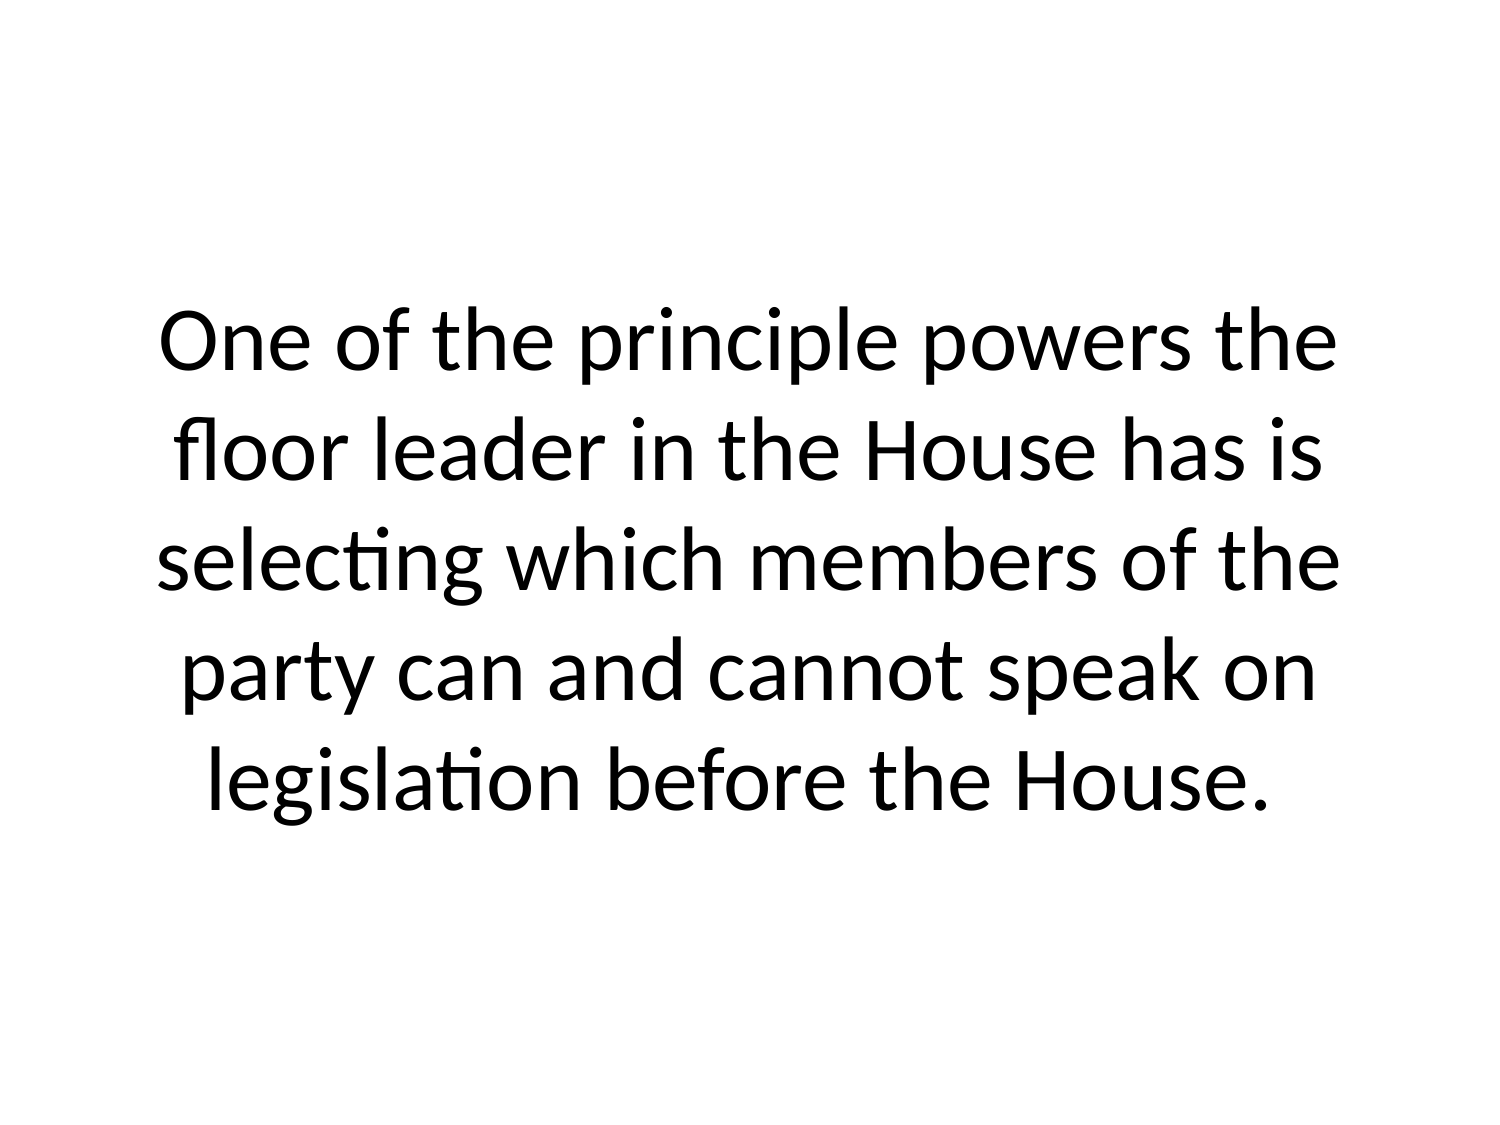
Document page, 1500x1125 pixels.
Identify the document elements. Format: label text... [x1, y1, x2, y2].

title One of the principle powers the floor leader in the House has is selecting which members of the party can and cannot speak on legislation before the House. [74, 44, 1426, 1063]
